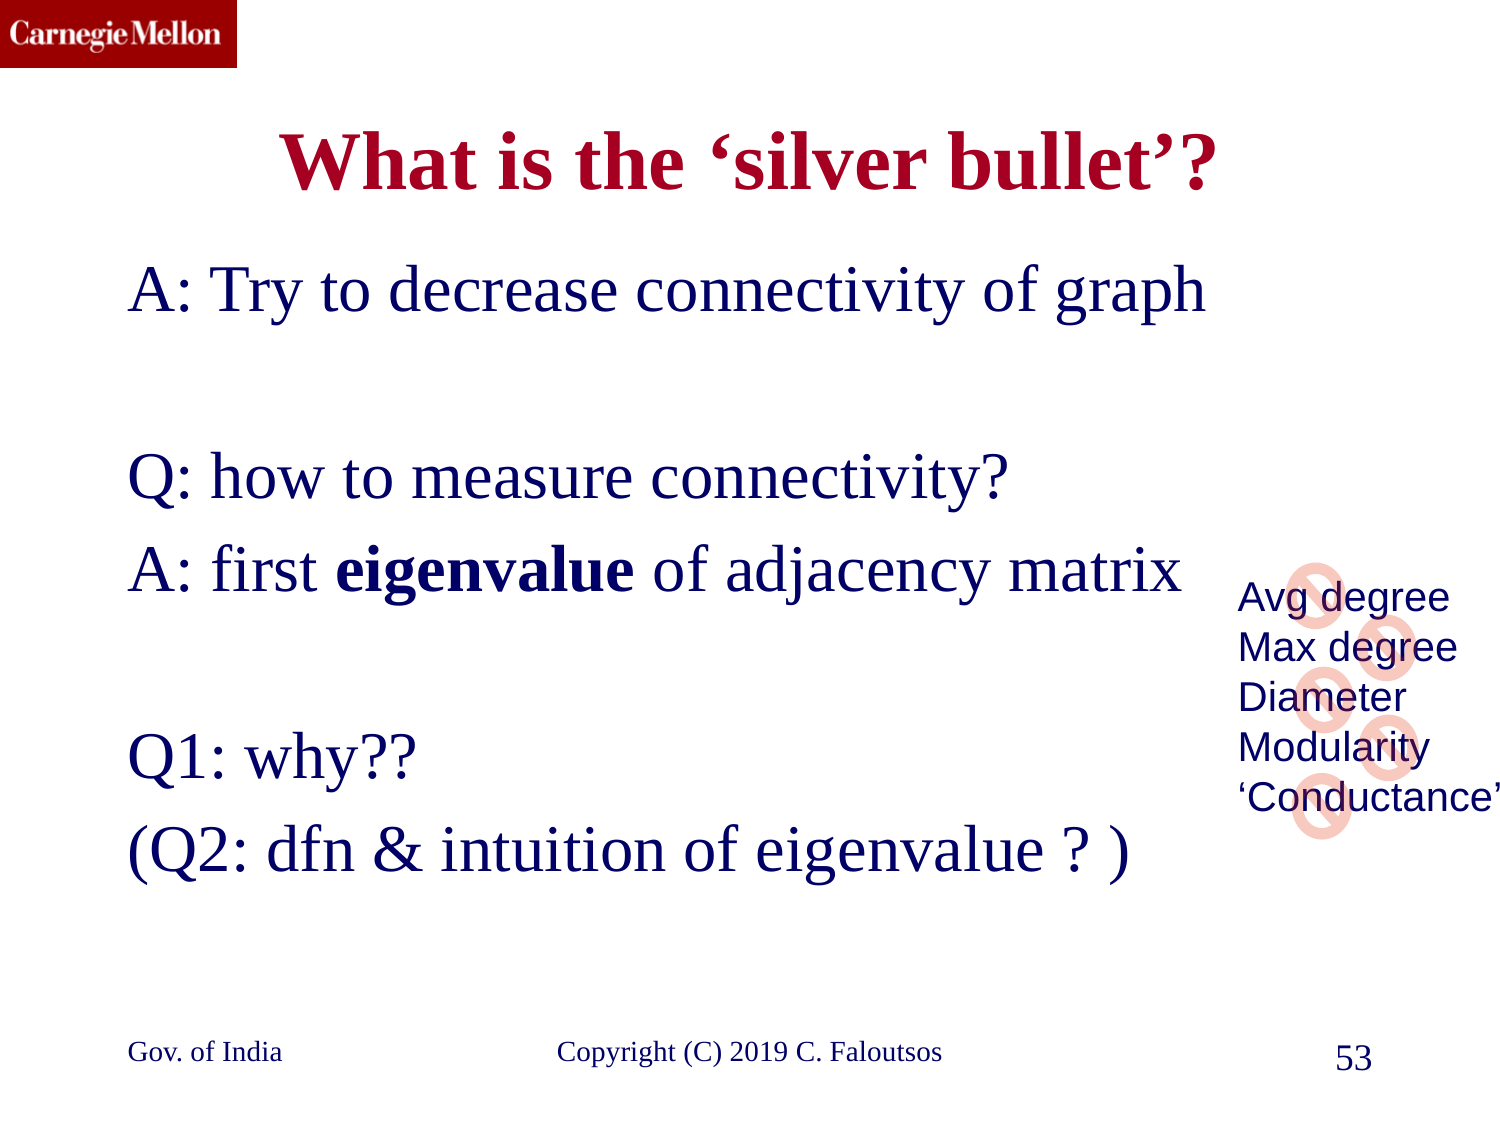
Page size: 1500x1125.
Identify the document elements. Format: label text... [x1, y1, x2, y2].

list A: Try to decrease connectivity of graph Q: how to measure connectivity? A: first eigenvalue of adjacency matrix Q1: why?? (Q2: dfn & intuition of eigenvalue ? ) [112, 237, 1388, 1001]
text_box [1358, 714, 1419, 782]
text_box Avg degree Max degree Diameter Modularity ‘Conductance’ [1147, 562, 1500, 828]
text_box [1291, 772, 1353, 840]
text_box [1285, 562, 1346, 630]
slide_number 53 [1074, 1024, 1388, 1101]
slide_number Gov. of India [112, 1024, 426, 1101]
footer Copyright (C) 2019 C. Faloutsos [512, 1024, 988, 1101]
title What is the ‘silver bullet’? [112, 99, 1388, 213]
picture [0, 0, 237, 68]
text_box [1293, 666, 1355, 734]
text_box [1356, 614, 1417, 682]
